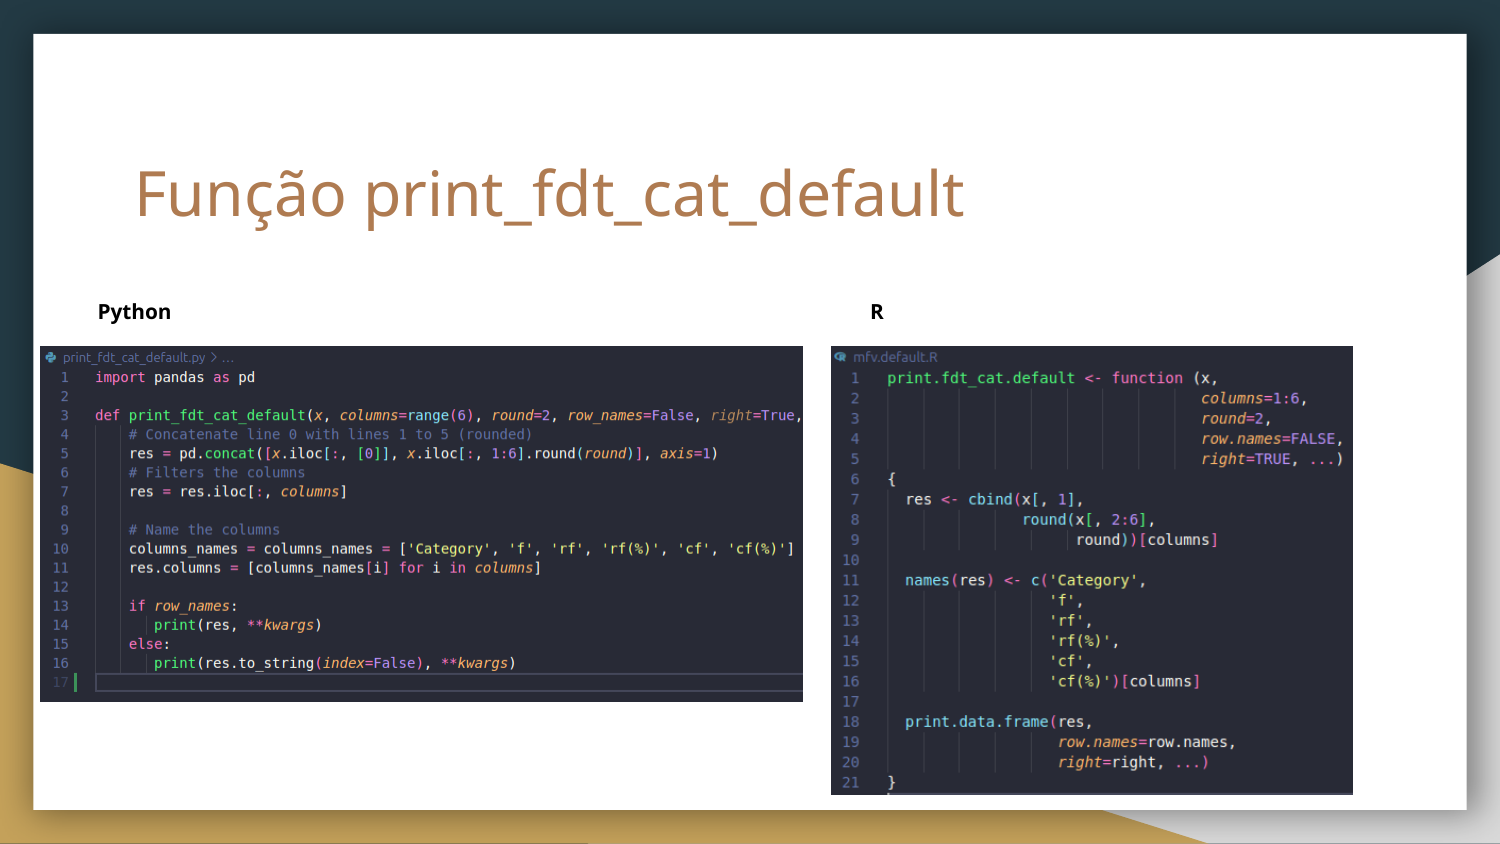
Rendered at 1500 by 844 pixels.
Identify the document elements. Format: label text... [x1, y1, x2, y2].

title Função print_fdt_cat_default [134, 138, 1366, 296]
picture [831, 346, 1353, 795]
list Python [97, 270, 239, 334]
list R [870, 270, 1011, 334]
picture [40, 346, 803, 702]
